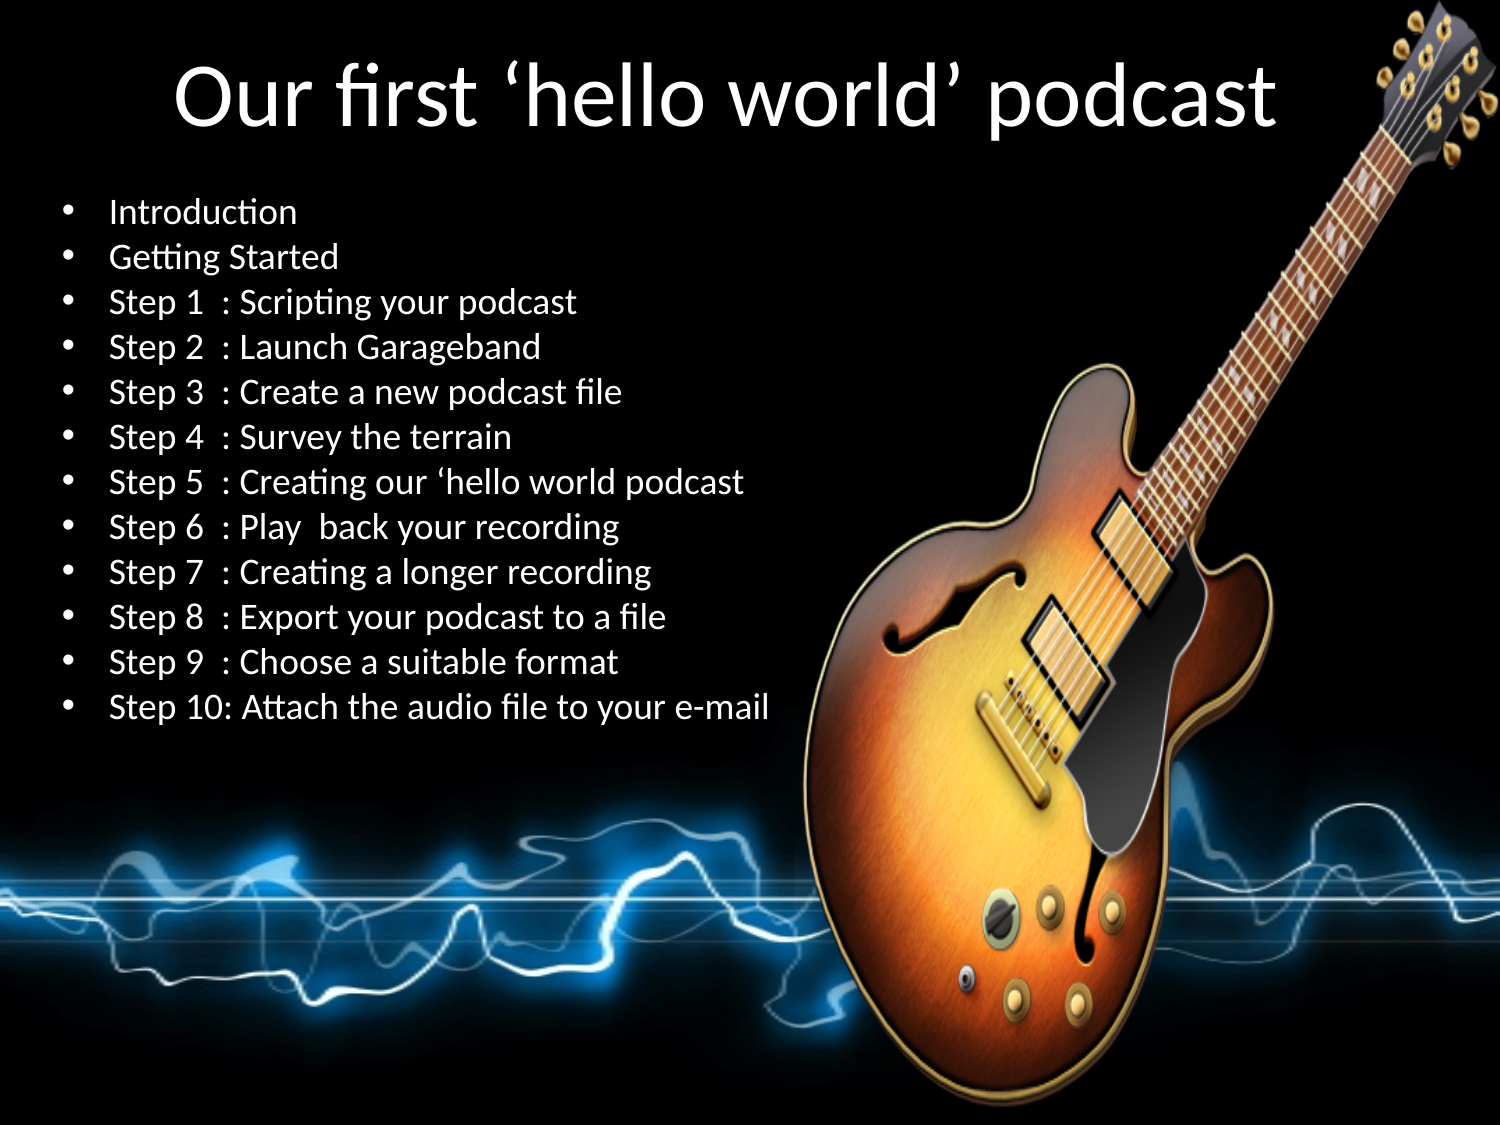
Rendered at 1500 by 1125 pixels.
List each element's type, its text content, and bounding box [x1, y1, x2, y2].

text_box Introduction Getting Started Step 1 : Scripting your podcast Step 2 : Launch Garageband Step 3 : Create a new podcast file Step 4 : Survey the terrain Step 5 : Creating our ‘hello world podcast Step 6 : Play back your recording Step 7 : Creating a longer recording Step 8 : Export your podcast to a file Step 9 : Choose a suitable format Step 10: Attach the audio file to your e-mail [47, 179, 781, 705]
picture [0, 0, 1500, 1125]
title Our first ‘hello world’ podcast [0, 0, 784, 180]
